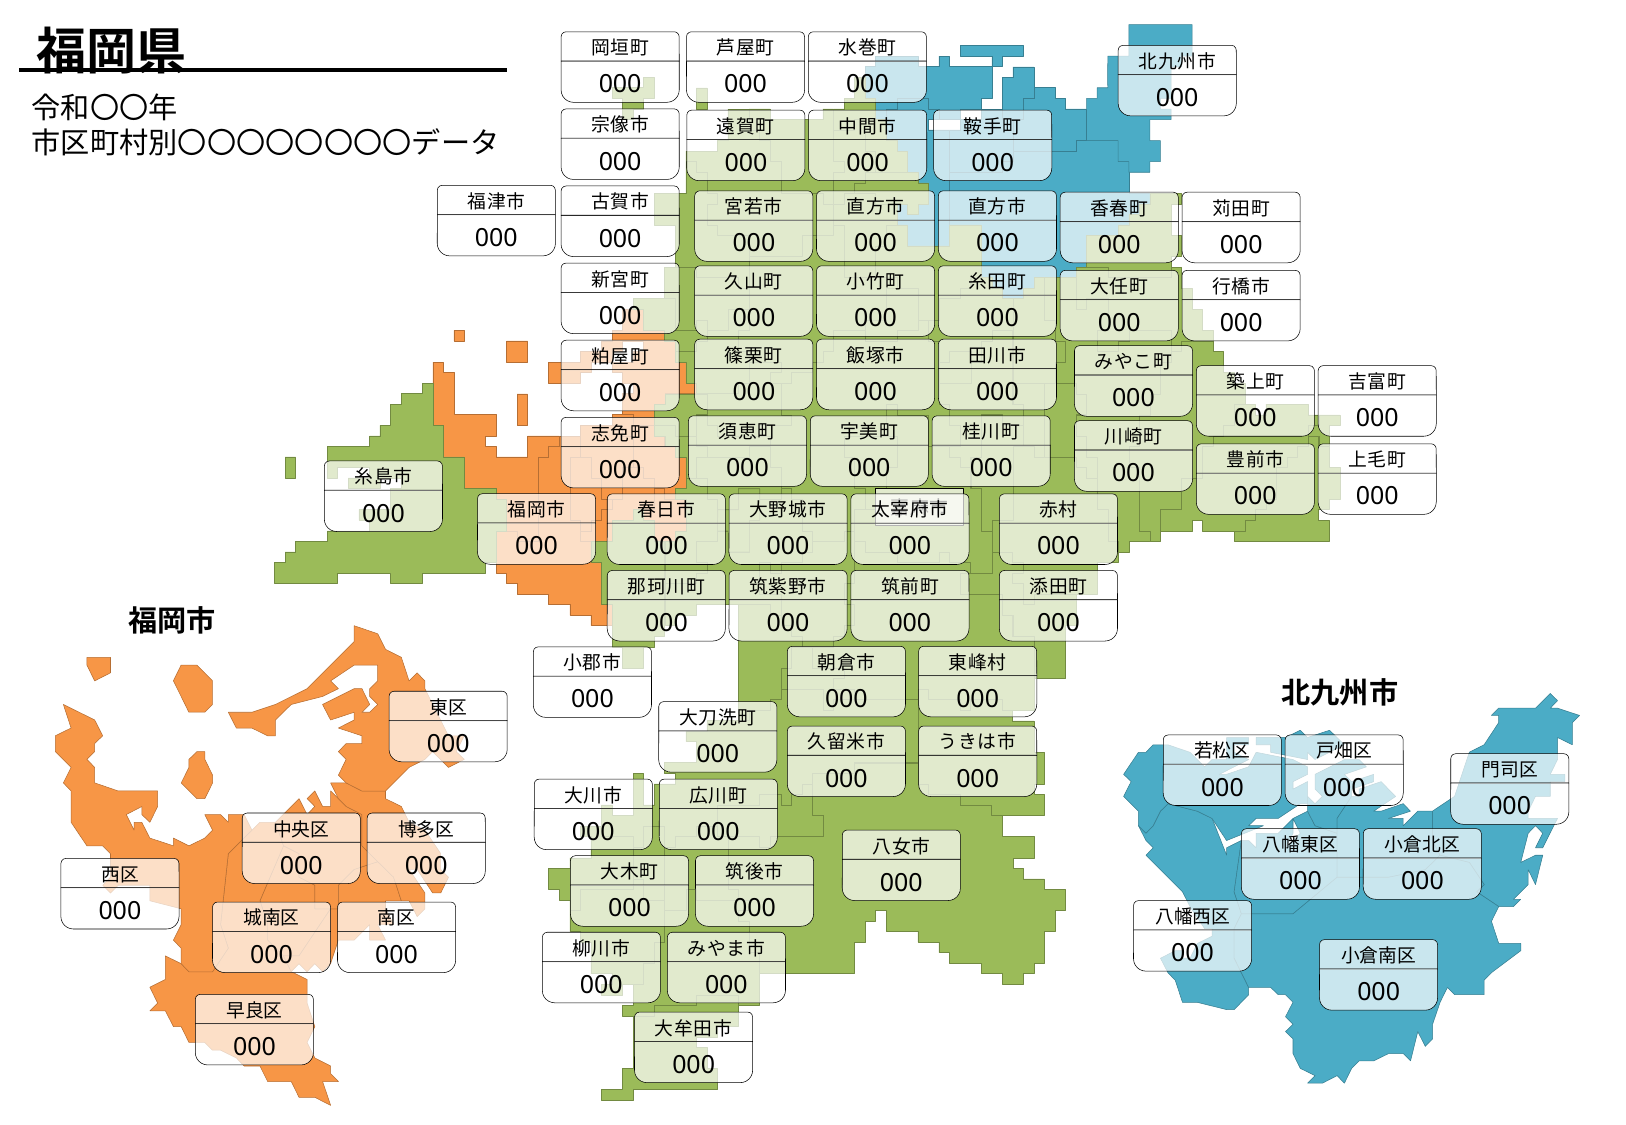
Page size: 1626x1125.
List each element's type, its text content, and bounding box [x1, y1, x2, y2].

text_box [1074, 420, 1193, 492]
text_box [999, 572, 1118, 642]
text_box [695, 855, 814, 927]
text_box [388, 691, 508, 763]
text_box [195, 994, 314, 1066]
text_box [1059, 192, 1179, 264]
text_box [694, 190, 814, 262]
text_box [55, 24, 1580, 1106]
text_box 福岡県 [21, 12, 202, 68]
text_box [534, 778, 653, 850]
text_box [918, 725, 1037, 797]
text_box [1317, 443, 1437, 515]
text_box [938, 190, 1057, 262]
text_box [730, 574, 845, 642]
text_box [1181, 270, 1301, 342]
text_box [999, 493, 1118, 565]
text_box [933, 109, 1052, 181]
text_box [437, 185, 556, 257]
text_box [787, 650, 906, 718]
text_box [560, 108, 680, 180]
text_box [212, 901, 331, 973]
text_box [688, 415, 807, 487]
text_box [542, 932, 661, 1004]
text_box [1181, 192, 1301, 264]
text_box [811, 418, 926, 487]
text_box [634, 1011, 753, 1083]
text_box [1074, 345, 1193, 417]
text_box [60, 858, 180, 930]
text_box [667, 932, 786, 1004]
text_box 令和〇〇年 市区町村別〇〇〇〇〇〇〇〇データ [16, 81, 49, 167]
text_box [1061, 270, 1179, 342]
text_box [1117, 45, 1237, 117]
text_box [570, 855, 689, 927]
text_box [931, 418, 1051, 487]
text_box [729, 495, 845, 565]
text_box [818, 271, 933, 337]
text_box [1241, 828, 1360, 900]
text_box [787, 725, 906, 797]
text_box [816, 190, 935, 262]
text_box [918, 646, 1037, 718]
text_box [1450, 753, 1570, 825]
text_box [850, 572, 970, 642]
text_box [1317, 365, 1437, 437]
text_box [560, 31, 680, 103]
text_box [842, 829, 961, 901]
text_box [560, 418, 680, 489]
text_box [606, 493, 726, 565]
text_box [1196, 365, 1315, 437]
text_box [560, 185, 680, 257]
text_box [1319, 939, 1438, 1011]
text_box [533, 646, 652, 718]
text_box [477, 493, 596, 565]
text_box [686, 109, 806, 181]
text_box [850, 495, 970, 565]
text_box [1284, 734, 1404, 806]
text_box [366, 812, 486, 884]
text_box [659, 780, 778, 850]
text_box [1133, 900, 1252, 972]
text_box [938, 269, 1057, 337]
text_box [337, 901, 456, 973]
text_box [324, 460, 443, 532]
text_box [808, 109, 927, 181]
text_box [606, 573, 726, 642]
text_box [241, 812, 361, 884]
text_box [560, 340, 680, 412]
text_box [560, 264, 680, 334]
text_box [1196, 443, 1315, 515]
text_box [1363, 828, 1482, 900]
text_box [694, 270, 814, 337]
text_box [658, 701, 778, 773]
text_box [818, 346, 933, 411]
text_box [686, 31, 805, 103]
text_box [808, 31, 927, 103]
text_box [694, 345, 814, 411]
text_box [938, 344, 1057, 411]
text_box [1163, 734, 1282, 806]
